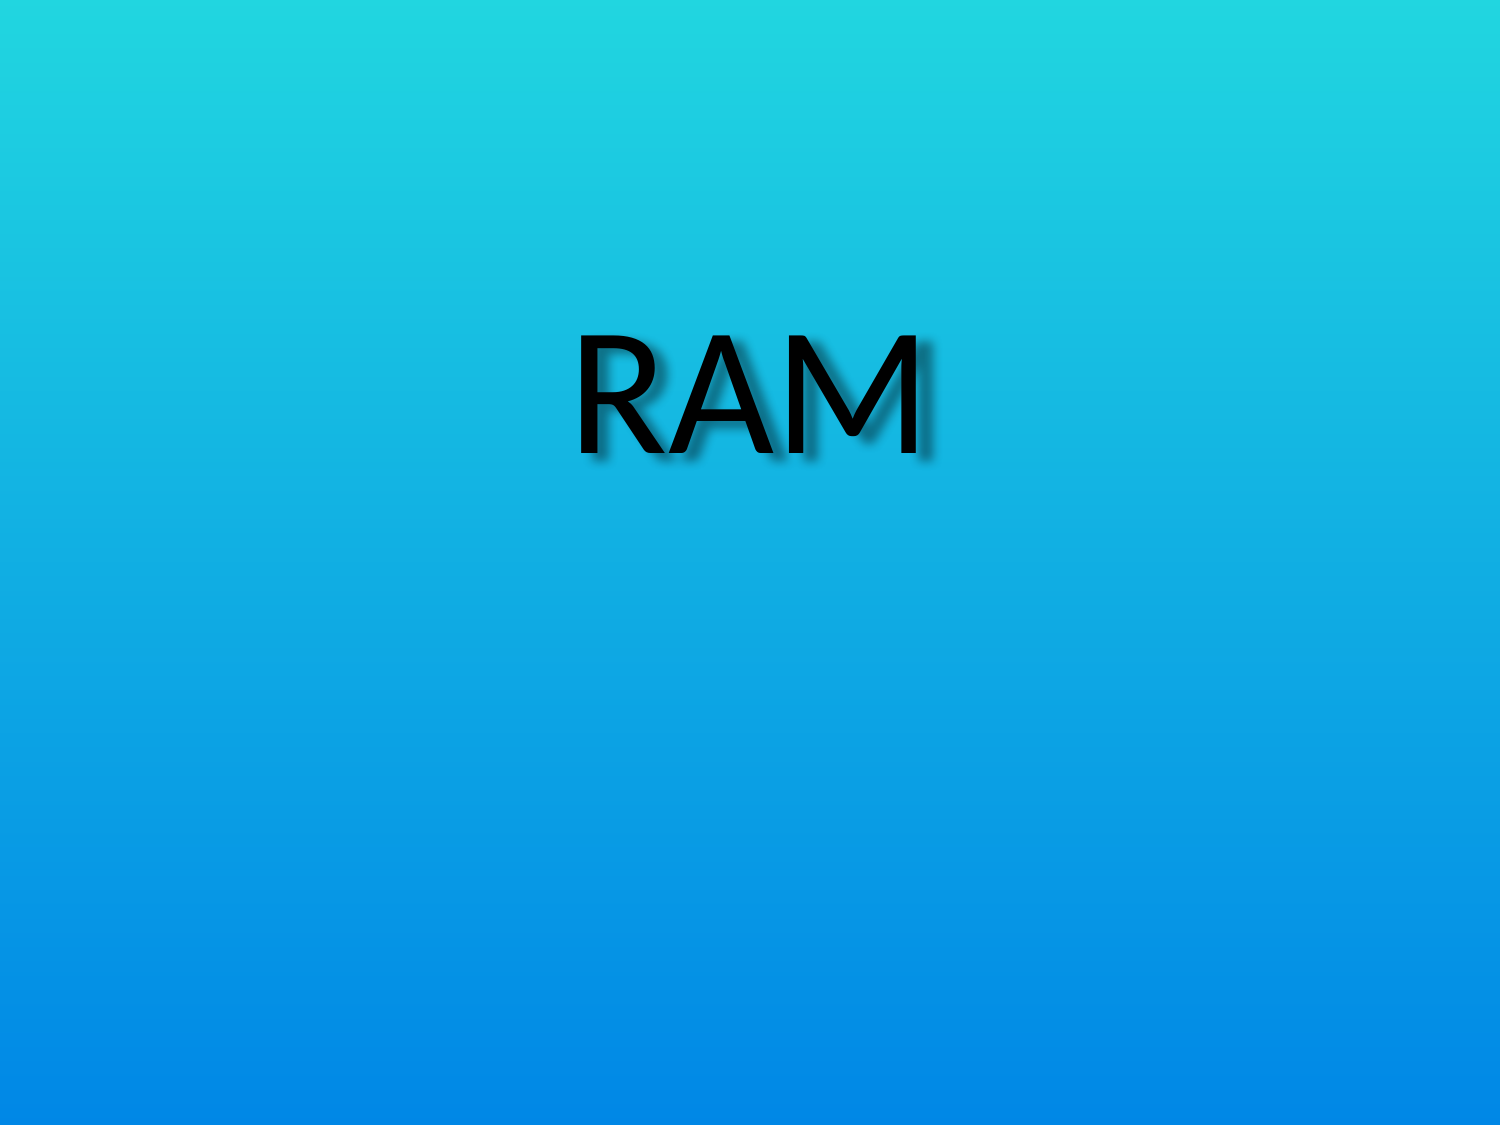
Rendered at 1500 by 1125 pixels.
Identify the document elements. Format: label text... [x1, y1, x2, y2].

list RAM [75, 262, 1425, 1005]
